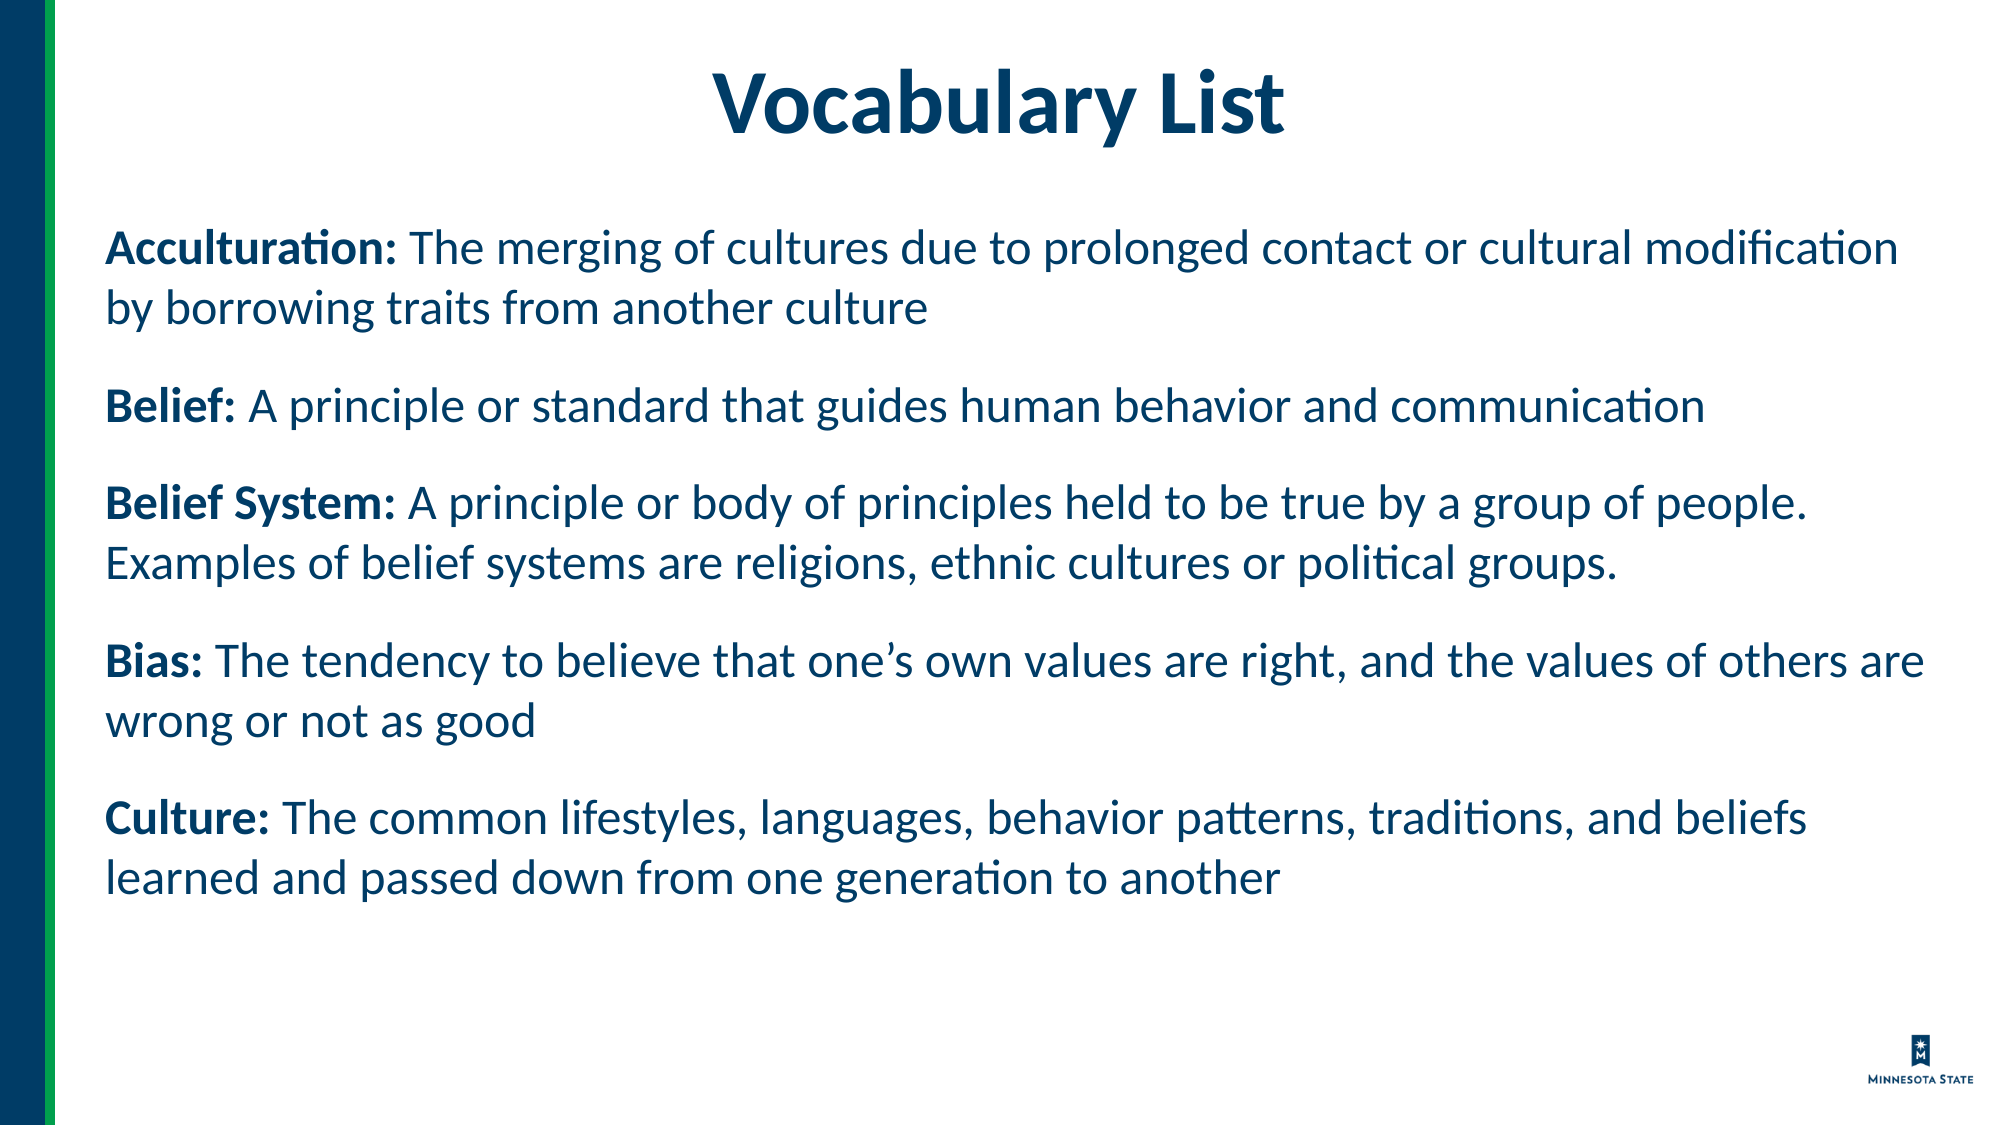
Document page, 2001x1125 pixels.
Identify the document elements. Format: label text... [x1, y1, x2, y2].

list Acculturation: The merging of cultures due to prolonged contact or cultural modification by borrowing traits from another culture Belief: A principle or standard that guides human behavior and communication Belief System: A principle or body of principles held to be true by a group of people. Examples of belief systems are religions, ethnic cultures or political groups. Bias: The tendency to believe that one’s own values are right, and the values of others are wrong or not as good Culture: The common lifestyles, languages, behavior patterns, traditions, and beliefs learned and passed down from one generation to another [90, 206, 1964, 1093]
picture [1823, 1028, 2001, 1095]
title Vocabulary List [137, 46, 1863, 162]
